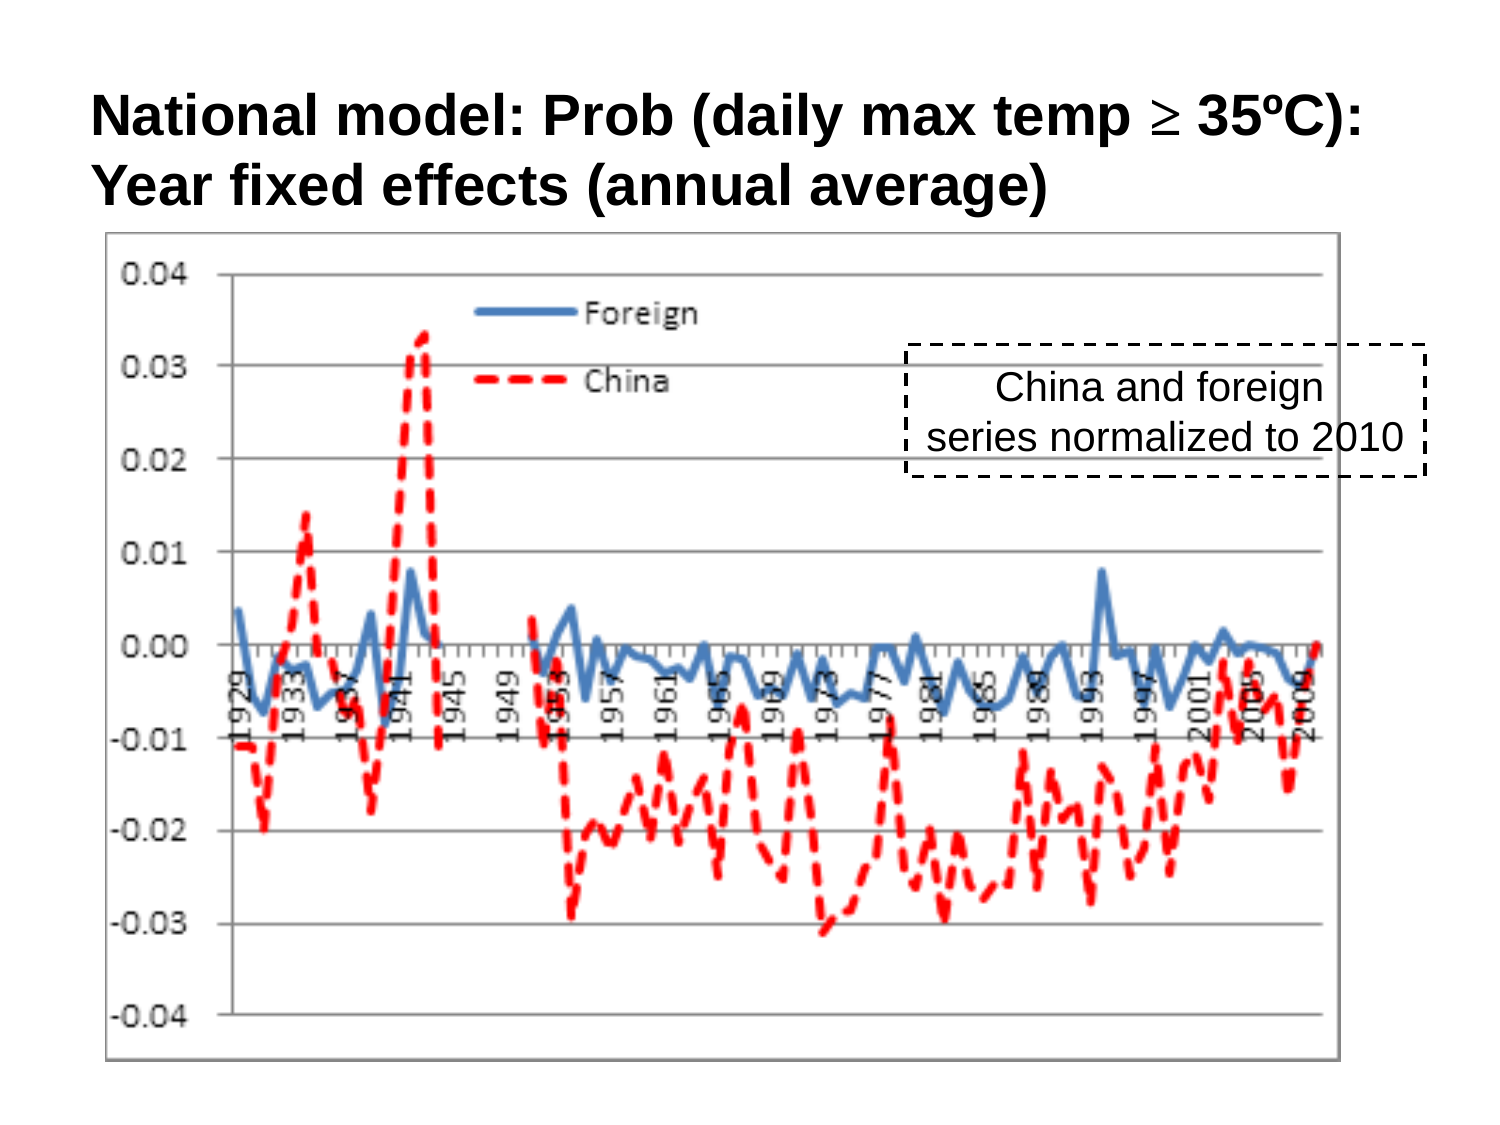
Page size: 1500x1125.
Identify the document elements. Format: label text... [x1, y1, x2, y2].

text_box China and foreign series normalized to 2010 [1345, 344, 1425, 477]
picture [104, 232, 1341, 1063]
title National model: Prob (daily max temp ≥ 35ºC): Year fixed effects (annual average) [75, 45, 1425, 233]
